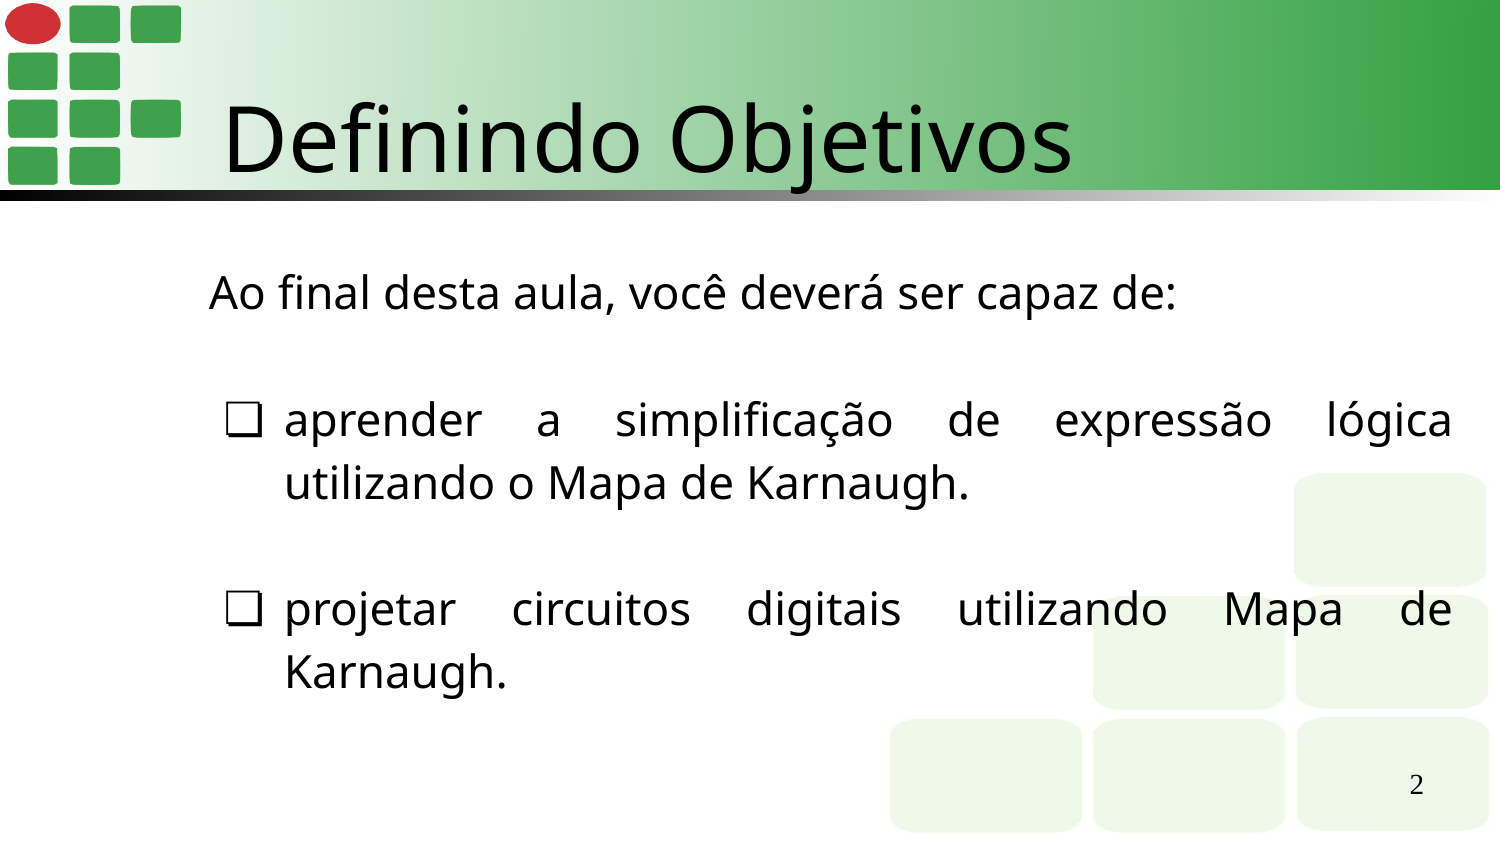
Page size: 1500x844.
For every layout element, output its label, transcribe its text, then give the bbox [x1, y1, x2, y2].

text_box Definindo Objetivos [206, 26, 1468, 207]
text_box Ao final desta aula, você deverá ser capaz de: aprender a simplificação de expressão lógica utilizando o Mapa de Karnaugh. projetar circuitos digitais utilizando Mapa de Karnaugh. [193, 248, 1469, 769]
picture [5, 3, 181, 185]
picture [803, 441, 1495, 835]
slide_number ‹#› [1075, 769, 1425, 827]
